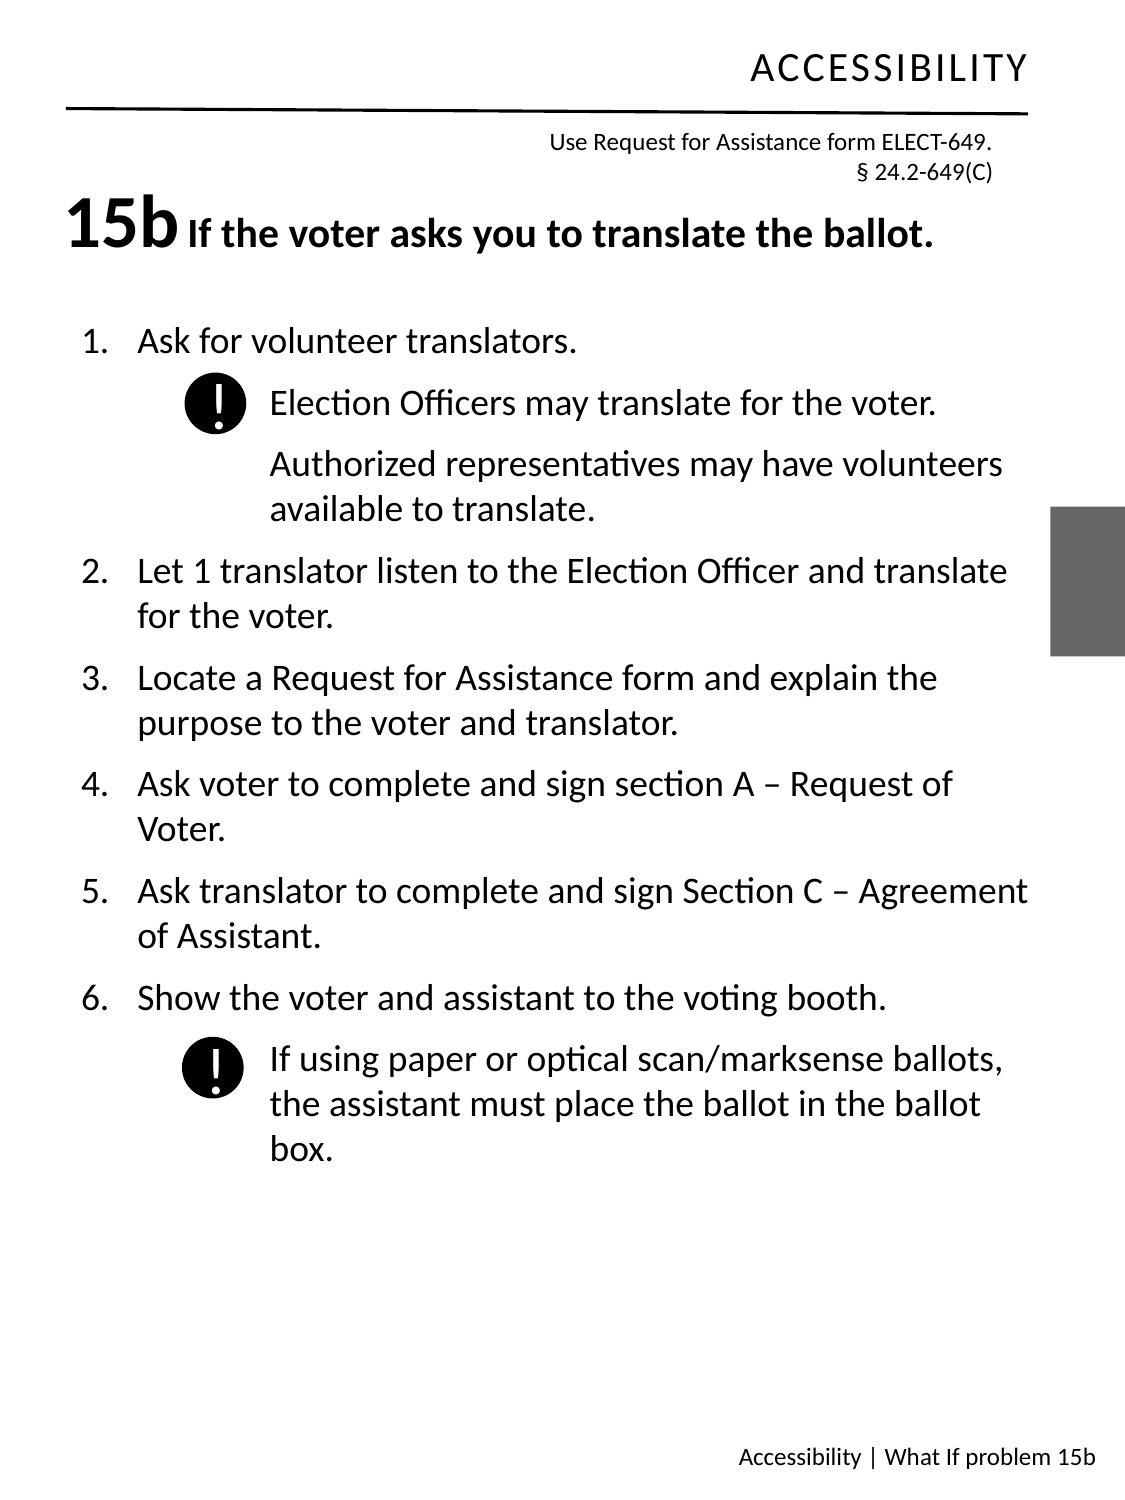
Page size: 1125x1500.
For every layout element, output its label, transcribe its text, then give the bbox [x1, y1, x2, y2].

list 15b [48, 175, 198, 340]
text_box ! [183, 371, 248, 436]
text_box Use Request for Assistance form ELECT-649. § 24.2-649(C) [534, 118, 1009, 238]
text_box Accessibility | What If problem 15b [724, 1433, 1125, 1478]
text_box ! [180, 1035, 245, 1100]
list If the voter asks you to translate the ballot. [198, 203, 1038, 293]
list Ask for volunteer translators. Election Officers may translate for the voter. Authorized representatives may have volunteers available to translate. Let 1 translator listen to the Election Officer and translate for the voter. Locate a Request for Assistance form and explain the purpose to the voter and translator. Ask voter to complete and sign section A – Request of Voter. Ask translator to complete and sign Section C – Agreement of Assistant. Show the voter and assistant to the voting booth. If using paper or optical scan/marksense ballots, the assistant must place the ballot in the ballot box. [65, 308, 1051, 1255]
